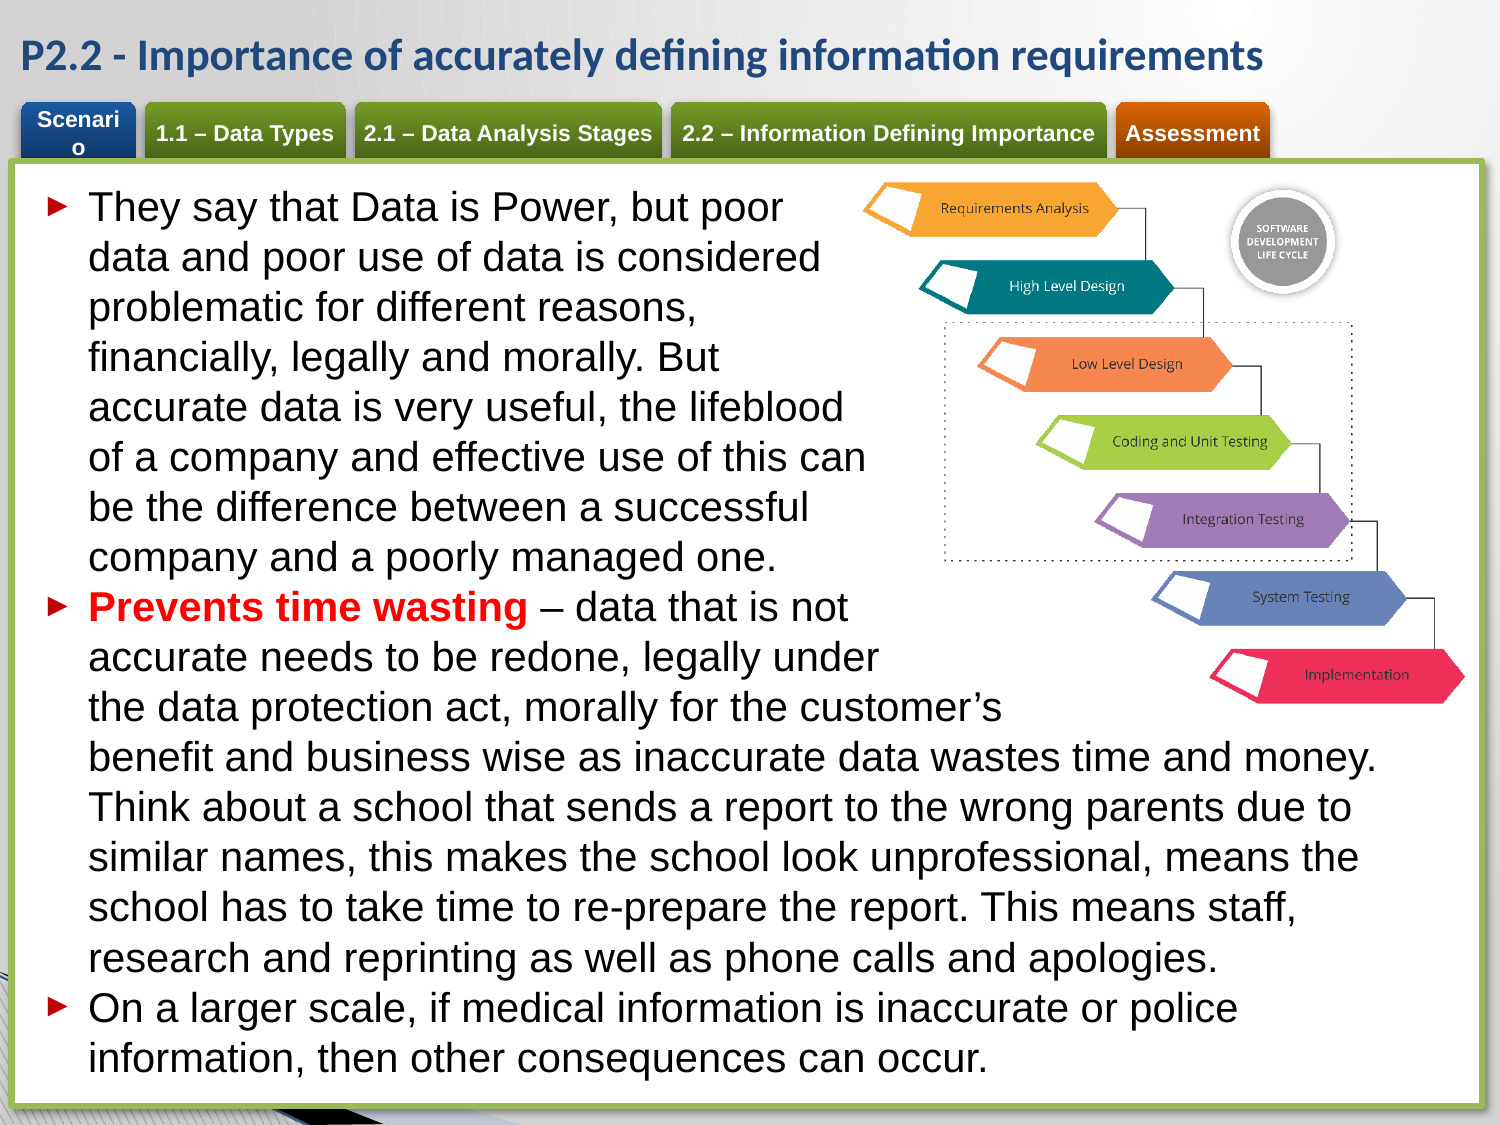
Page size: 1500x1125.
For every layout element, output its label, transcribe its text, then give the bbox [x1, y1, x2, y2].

picture [281, 1114, 303, 1125]
picture [856, 172, 1471, 712]
title P2.2 - Importance of accurately defining information requirements [5, 7, 1282, 98]
text_box They say that Data is Power, but poor data and poor use of data is considered problematic for different reasons, financially, legally and morally. But accurate data is very useful, the lifeblood of a company and effective use of this can be the difference between a successful company and a poorly managed one. Prevents time wasting – data that is not accurate needs to be redone, legally under the data protection act, morally for the customer’s benefit and business wise as inaccurate data wastes time and money. Think about a school that sends a report to the wrong parents due to similar names, this makes the school look unprofessional, means the school has to take time to re-prepare the report. This means staff, research and reprinting as well as phone calls and apologies. On a larger scale, if medical information is inaccurate or police information, then other consequences can occur. [26, 172, 1471, 1088]
